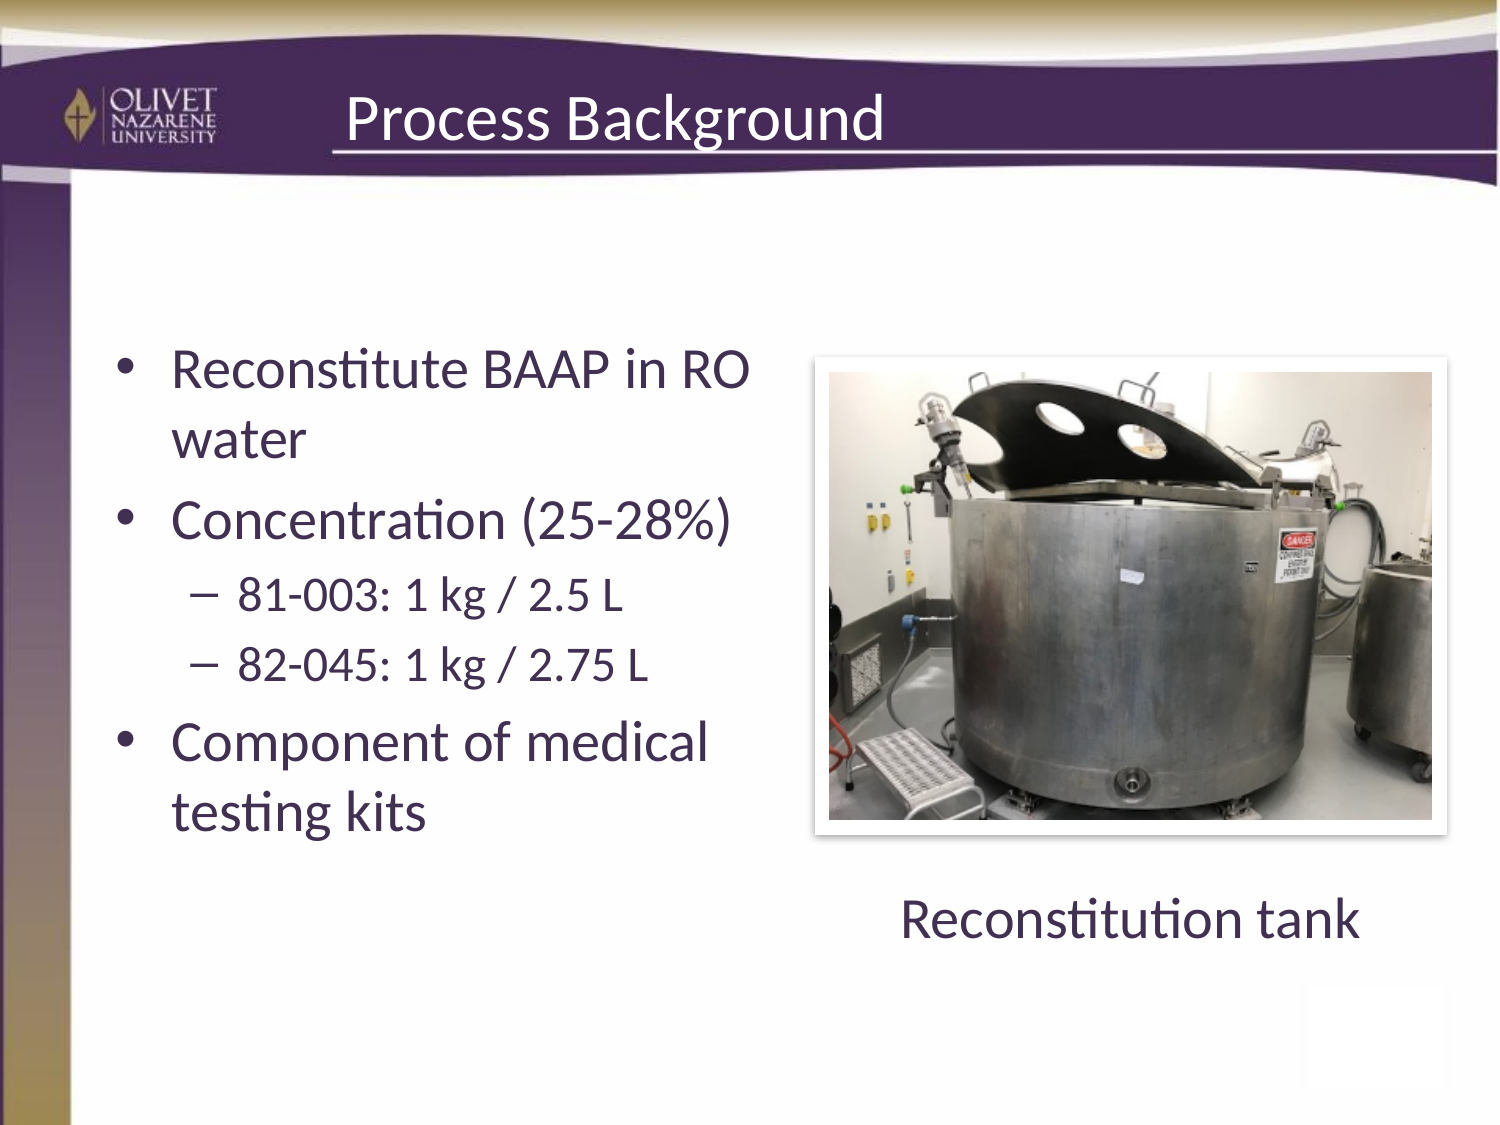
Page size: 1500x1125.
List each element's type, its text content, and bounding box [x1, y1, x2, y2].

title Process Background [330, 60, 1425, 167]
text_box Reconstitution tank [874, 838, 1387, 958]
list Reconstitute BAAP in RO water Concentration (25-28%) 81-003: 1 kg / 2.5 L 82-045: 1 kg / 2.75 L Component of medical testing kits [100, 322, 775, 1005]
picture [0, 0, 1500, 1125]
